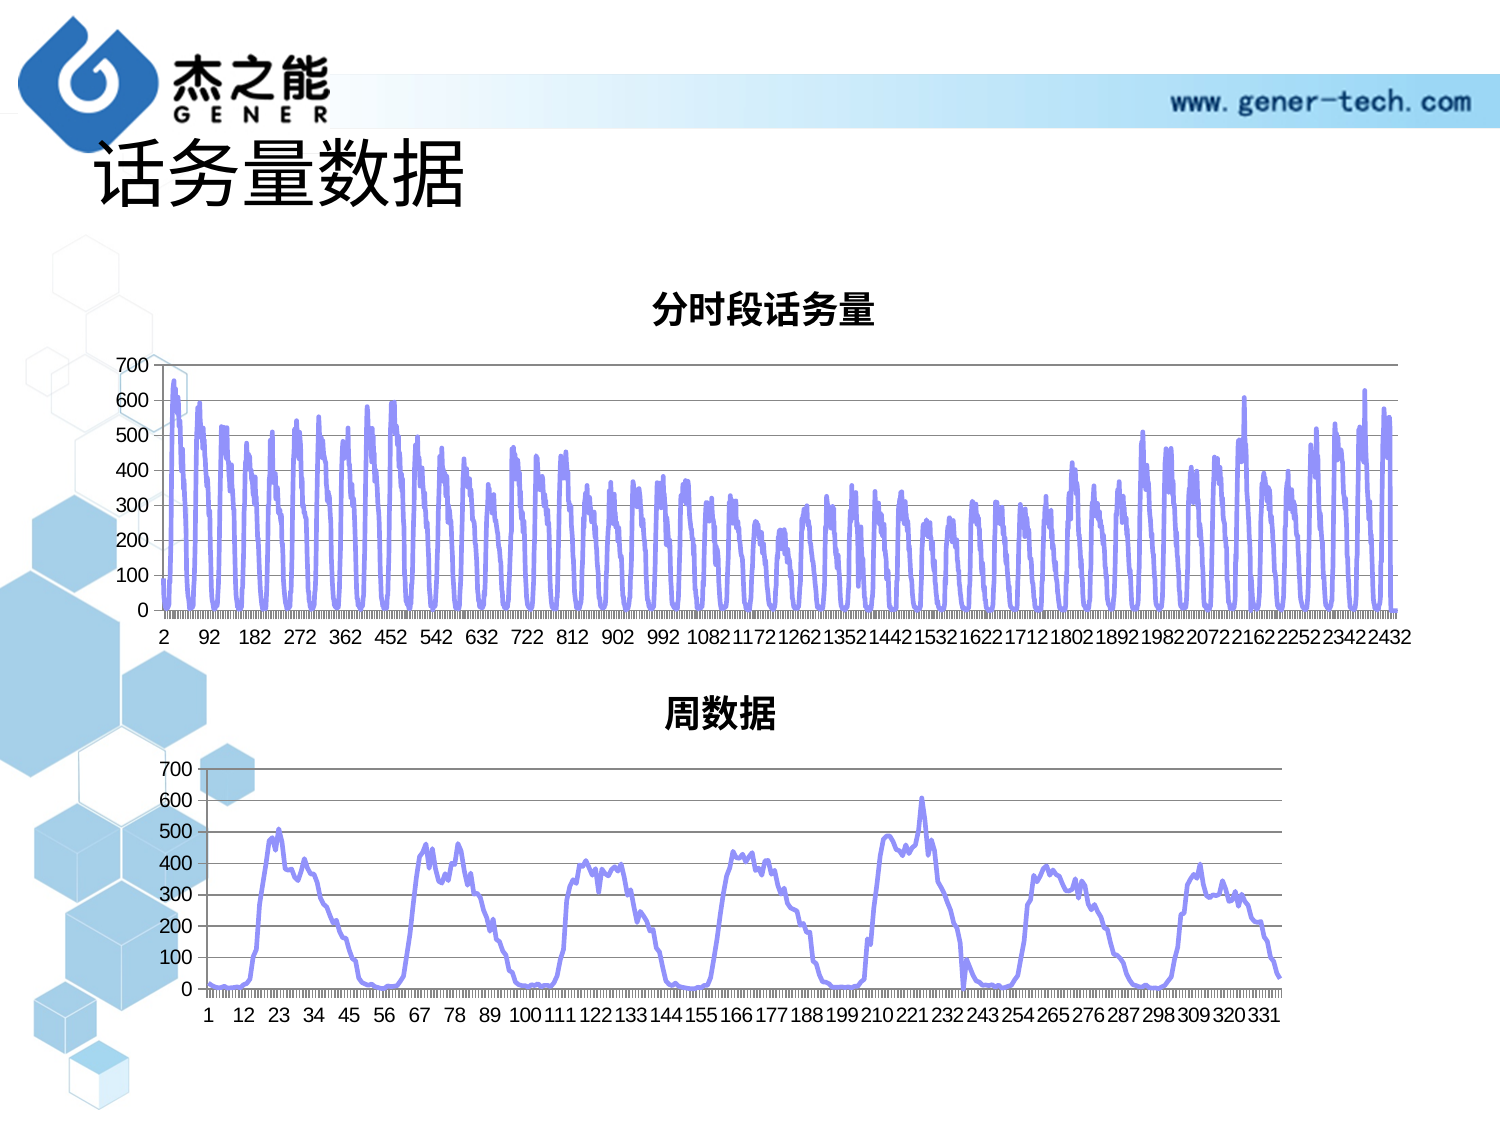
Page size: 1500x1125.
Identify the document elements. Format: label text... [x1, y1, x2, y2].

title 话务量数据 [76, 110, 1427, 232]
chart [88, 255, 1439, 1036]
picture [0, 15, 1500, 1110]
